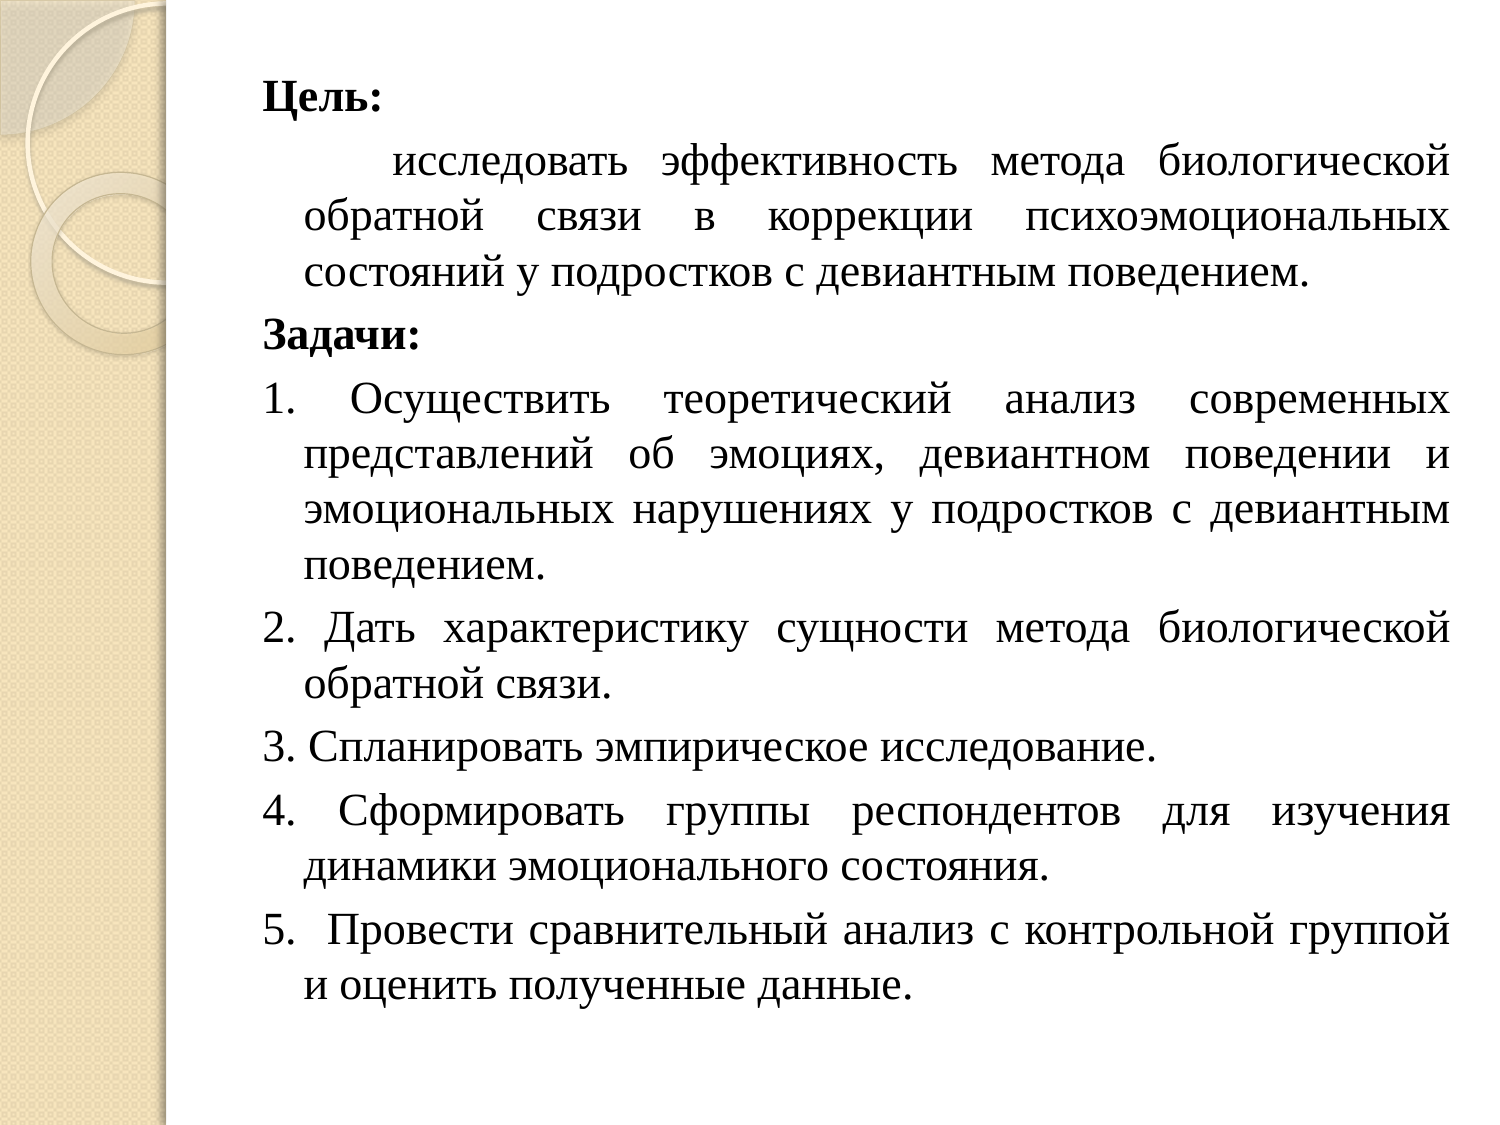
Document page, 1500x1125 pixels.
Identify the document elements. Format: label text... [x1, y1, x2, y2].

list Цель: исследовать эффективность метода биологической обратной связи в коррекции психоэмоциональных состояний у подростков с девиантным поведением. Задачи: 1. Осуществить теоретический анализ современных представлений об эмоциях, девиантном поведении и эмоциональных нарушениях у подростков с девиантным поведением. 2. Дать характеристику сущности метода биологической обратной связи. 3. Спланировать эмпирическое исследование. 4. Сформировать группы респондентов для изучения динамики эмоционального состояния. 5. Провести сравнительный анализ с контрольной группой и оценить полученные данные. [235, 58, 1466, 1025]
